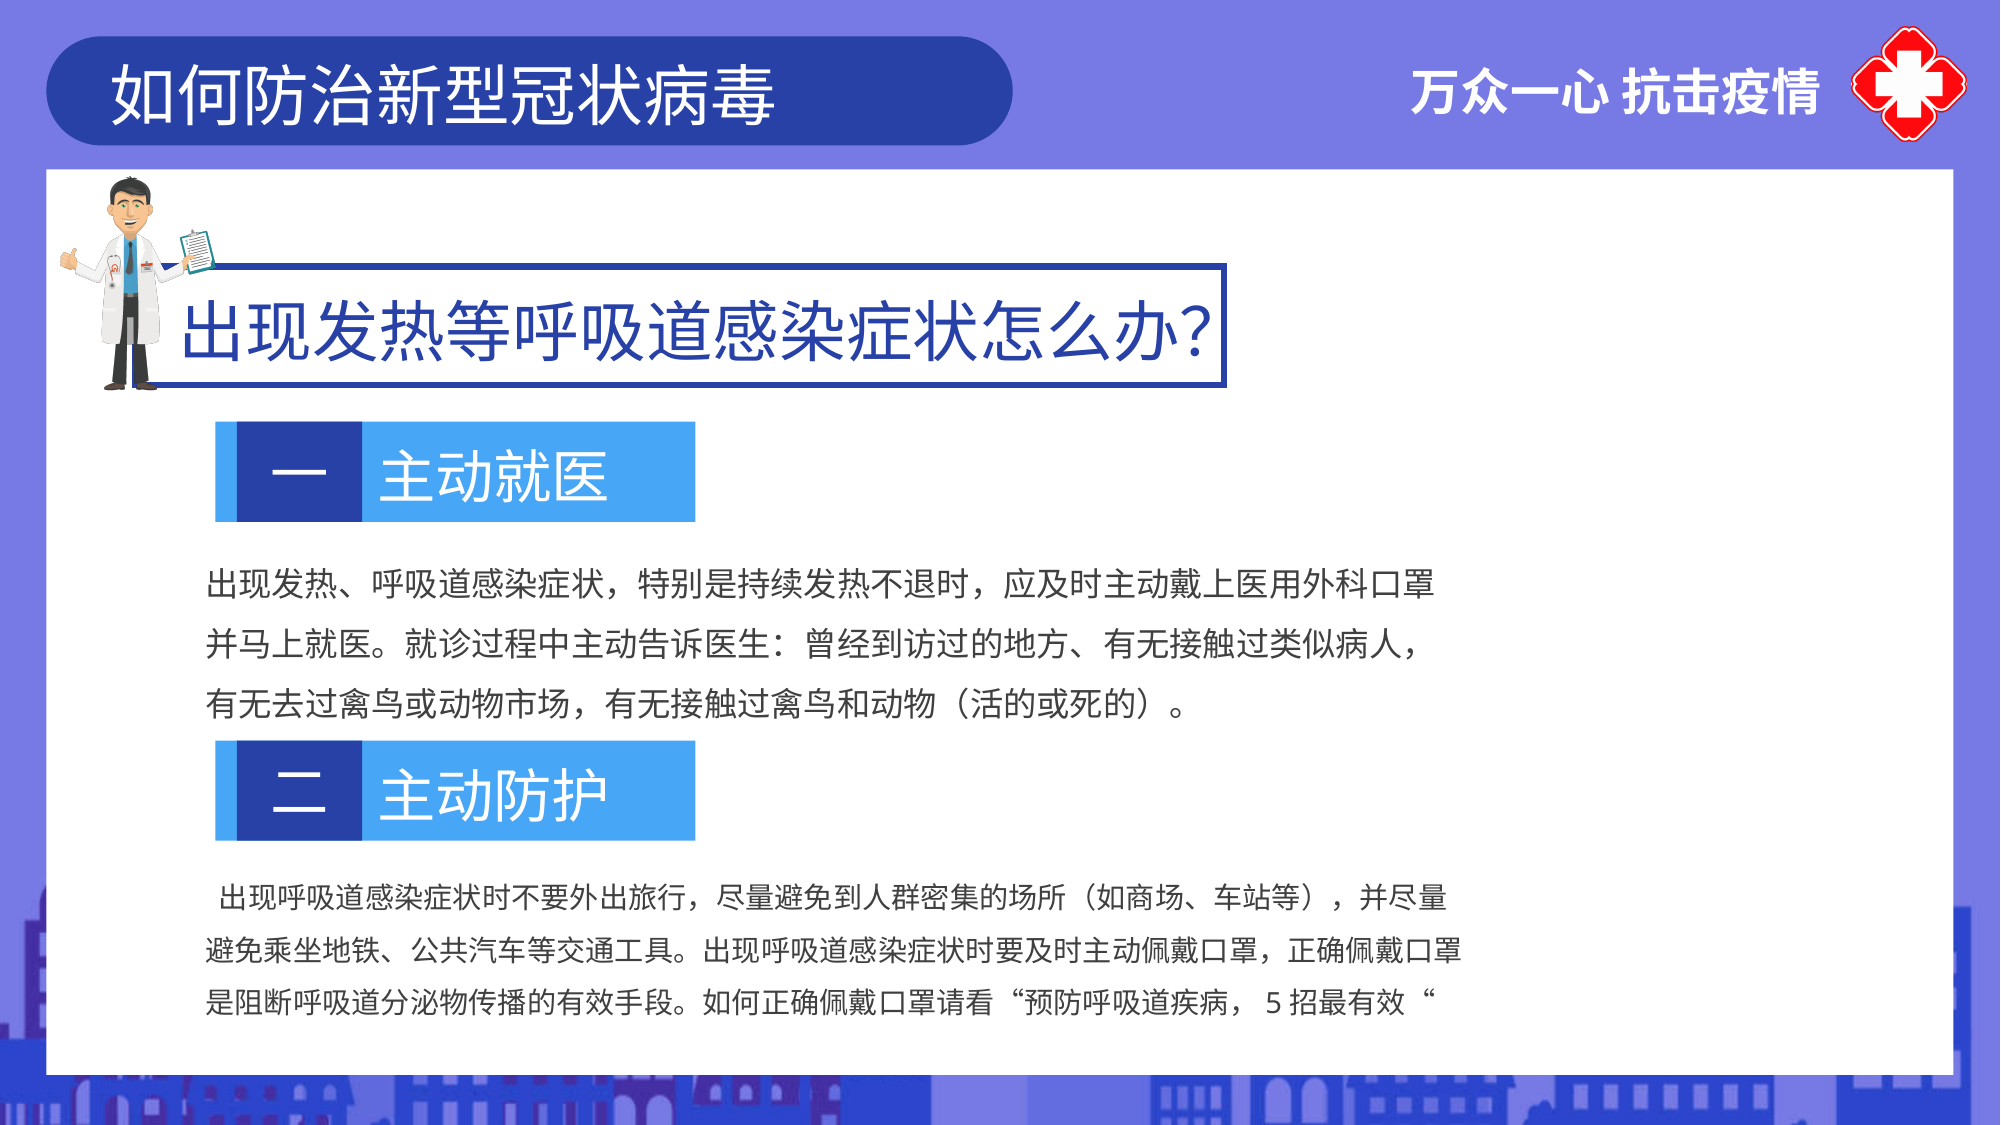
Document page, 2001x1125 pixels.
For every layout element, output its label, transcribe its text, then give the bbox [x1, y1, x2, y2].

text_box [216, 265, 1225, 386]
text_box 一 [236, 421, 363, 523]
text_box [363, 740, 696, 842]
text_box 主动防护 [362, 751, 682, 837]
picture [0, 0, 2000, 1125]
text_box 出现呼吸道感染症状时不要外出旅行，尽量避免到人群密集的场所（如商场、车站等），并尽量避免乘坐地铁、公共汽车等交通工具。出现呼吸道感染症状时要及时主动佩戴口罩，正确佩戴口罩是阻断呼吸道分泌物传播的有效手段。如何正确佩戴口罩请看“预防呼吸道疾病，5招最有效“ [190, 854, 1483, 1027]
text_box 二 [236, 740, 363, 842]
text_box [45, 35, 1014, 147]
text_box [214, 740, 236, 842]
text_box 出现发热、呼吸道感染症状，特别是持续发热不退时，应及时主动戴上医用外科口罩并马上就医。就诊过程中主动告诉医生：曾经到访过的地方、有无接触过类似病人，有无去过禽鸟或动物市场，有无接触过禽鸟和动物（活的或死的）。 [190, 535, 1483, 731]
text_box [363, 421, 696, 523]
text_box [214, 421, 236, 523]
text_box 出现发热等呼吸道感染症状怎么办？ [216, 282, 1196, 377]
text_box 如何防治新型冠状病毒 [94, 45, 965, 141]
text_box 主动就医 [362, 432, 682, 518]
